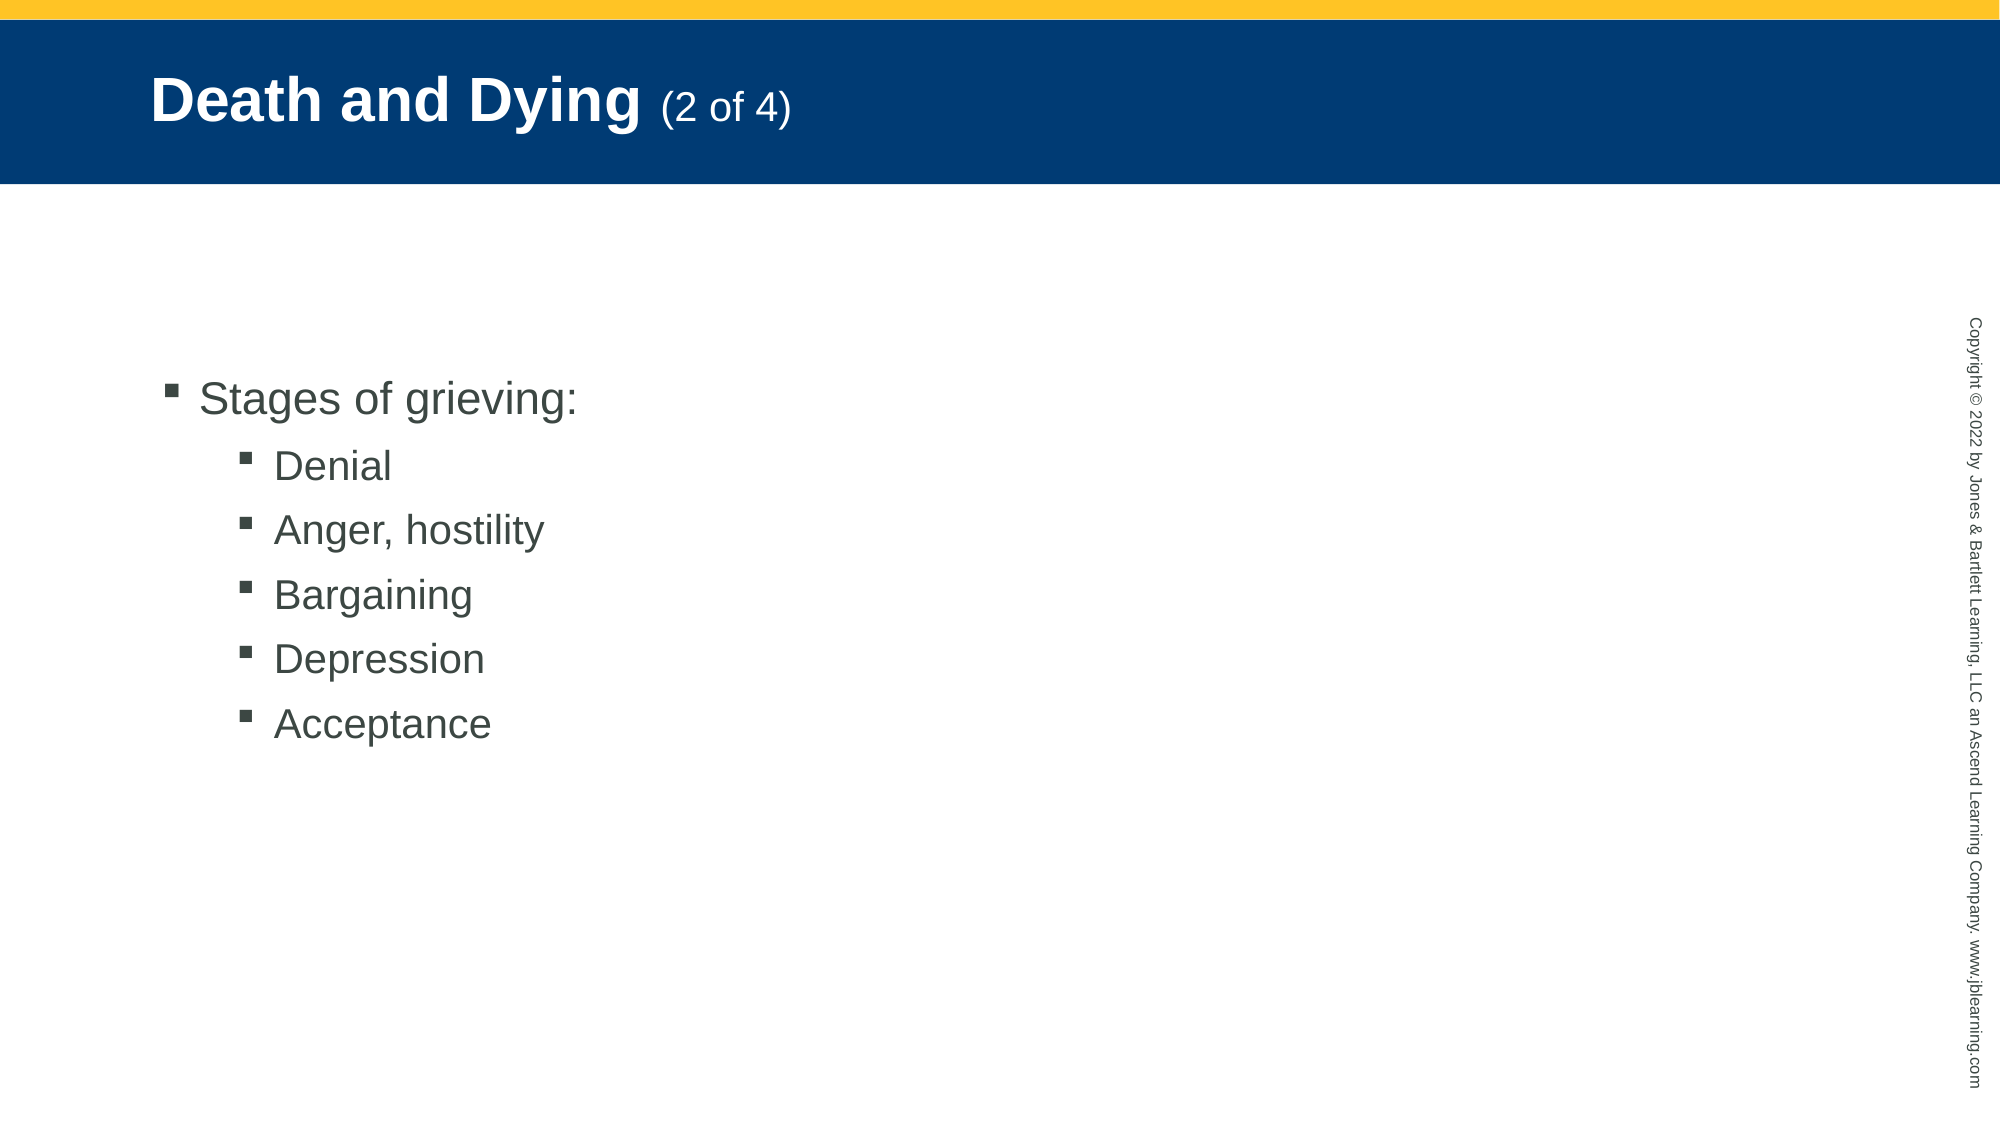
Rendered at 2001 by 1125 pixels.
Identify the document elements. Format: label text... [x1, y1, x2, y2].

title Death and Dying (2 of 4) [0, 19, 2000, 185]
list Stages of grieving: Denial Anger, hostility Bargaining Depression Acceptance [146, 361, 1859, 1016]
